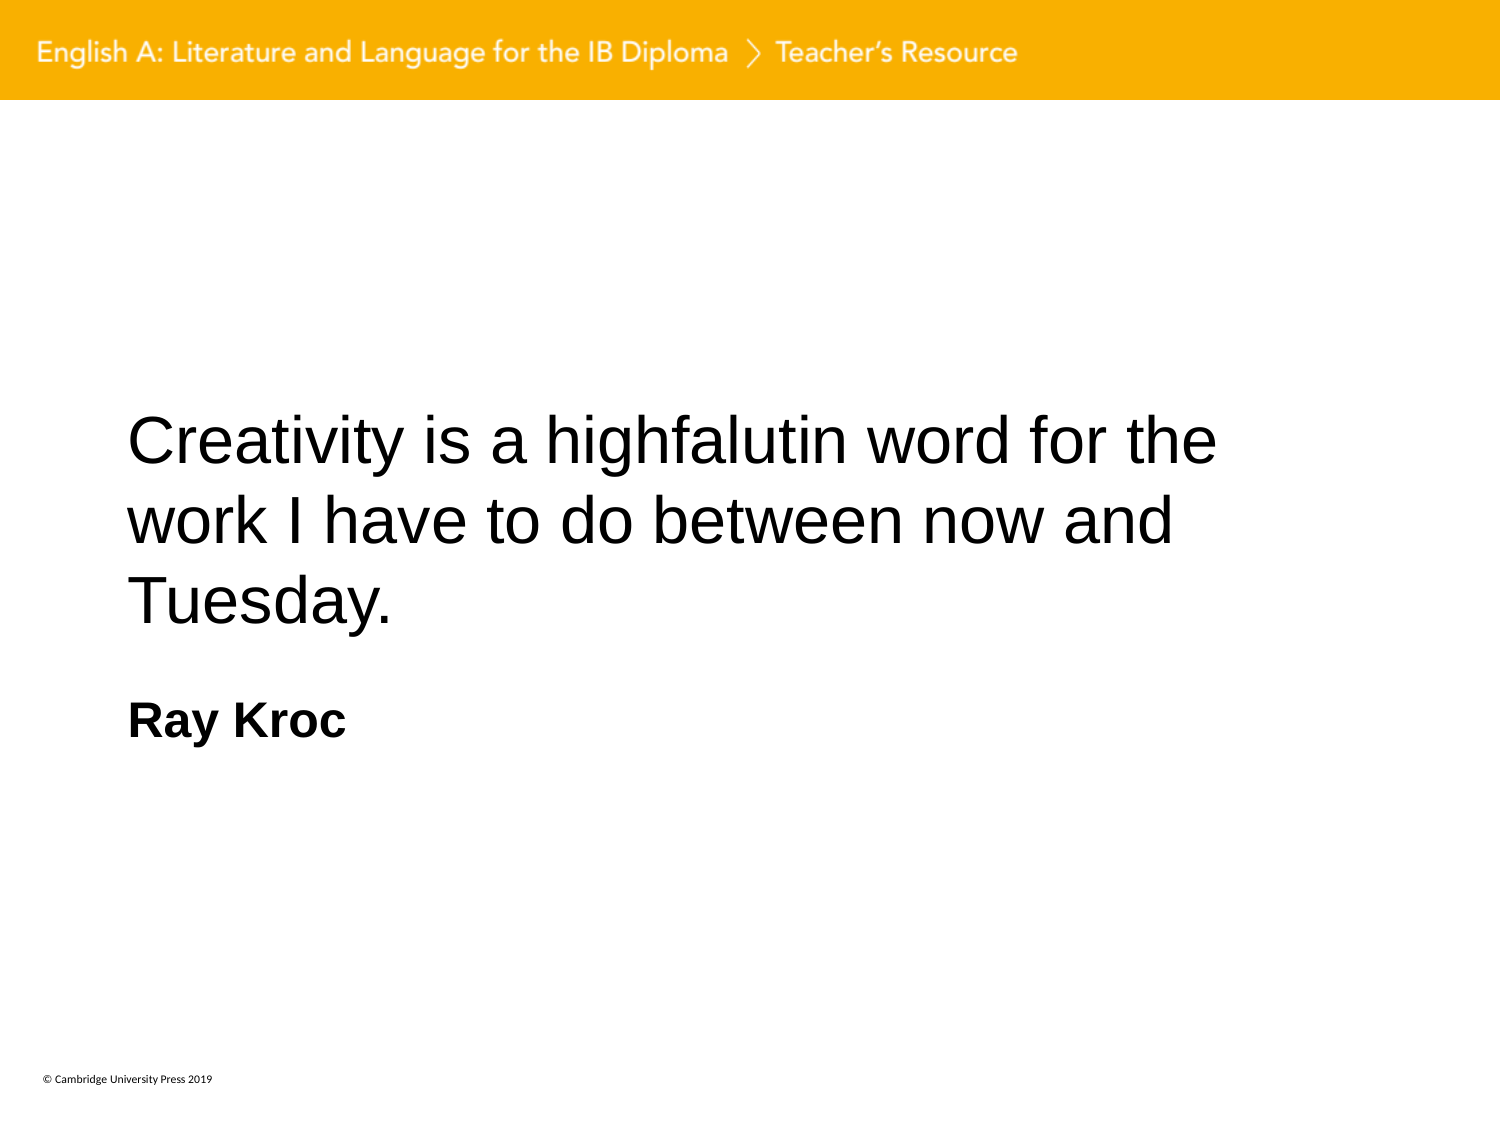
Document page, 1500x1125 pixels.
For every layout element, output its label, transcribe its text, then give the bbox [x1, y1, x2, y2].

subtitle © Cambridge University Press 2019 [27, 1063, 1388, 1093]
picture [0, 0, 1500, 101]
title Creativity is a highfalutin word for the work I have to do between now and Tuesday. Ray Kroc [112, 168, 1388, 968]
